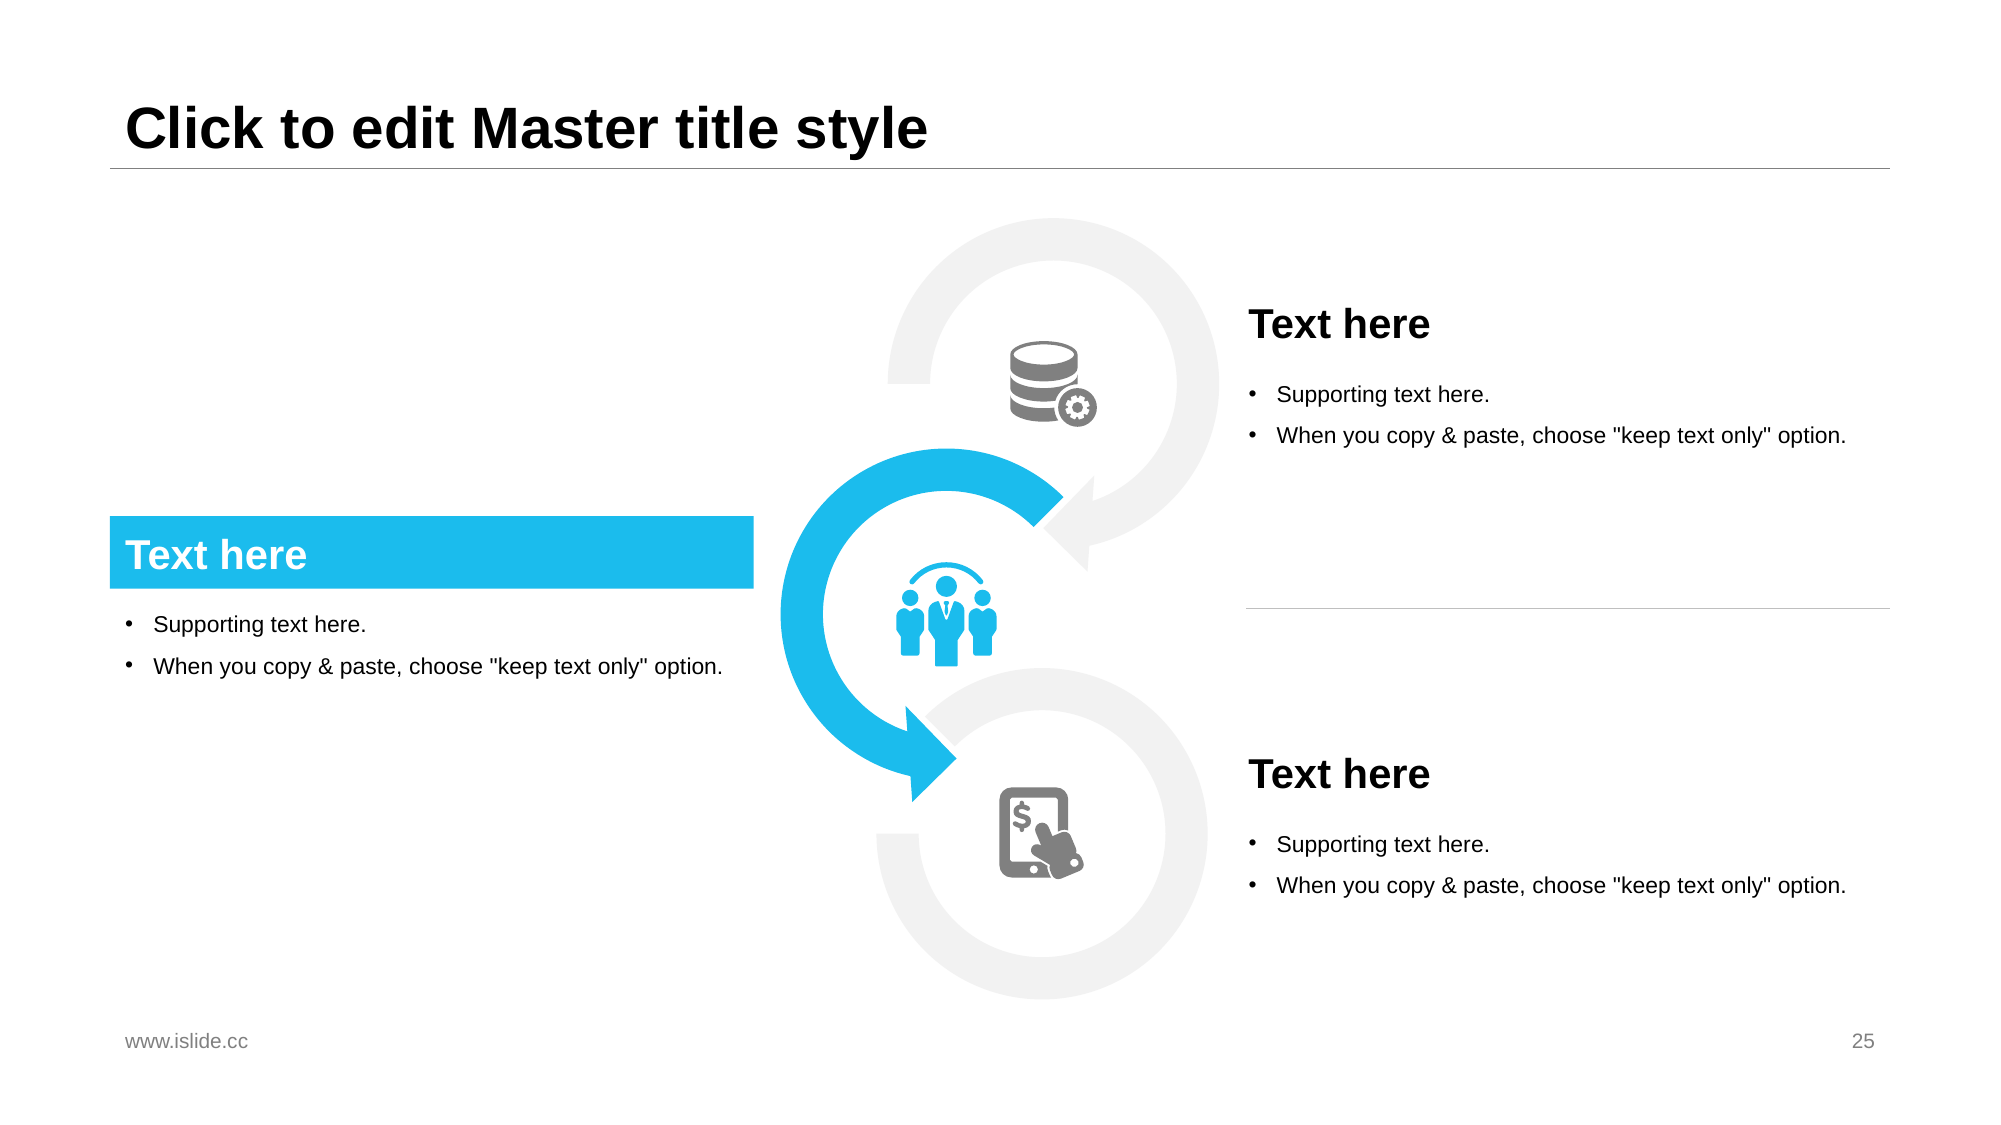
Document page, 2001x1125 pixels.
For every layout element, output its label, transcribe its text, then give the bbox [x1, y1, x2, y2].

footer www.islide.cc [109, 1023, 790, 1058]
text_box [109, 191, 1890, 1000]
slide_number 25 [1412, 1023, 1890, 1058]
title Click to edit Master title style [109, 0, 1890, 169]
